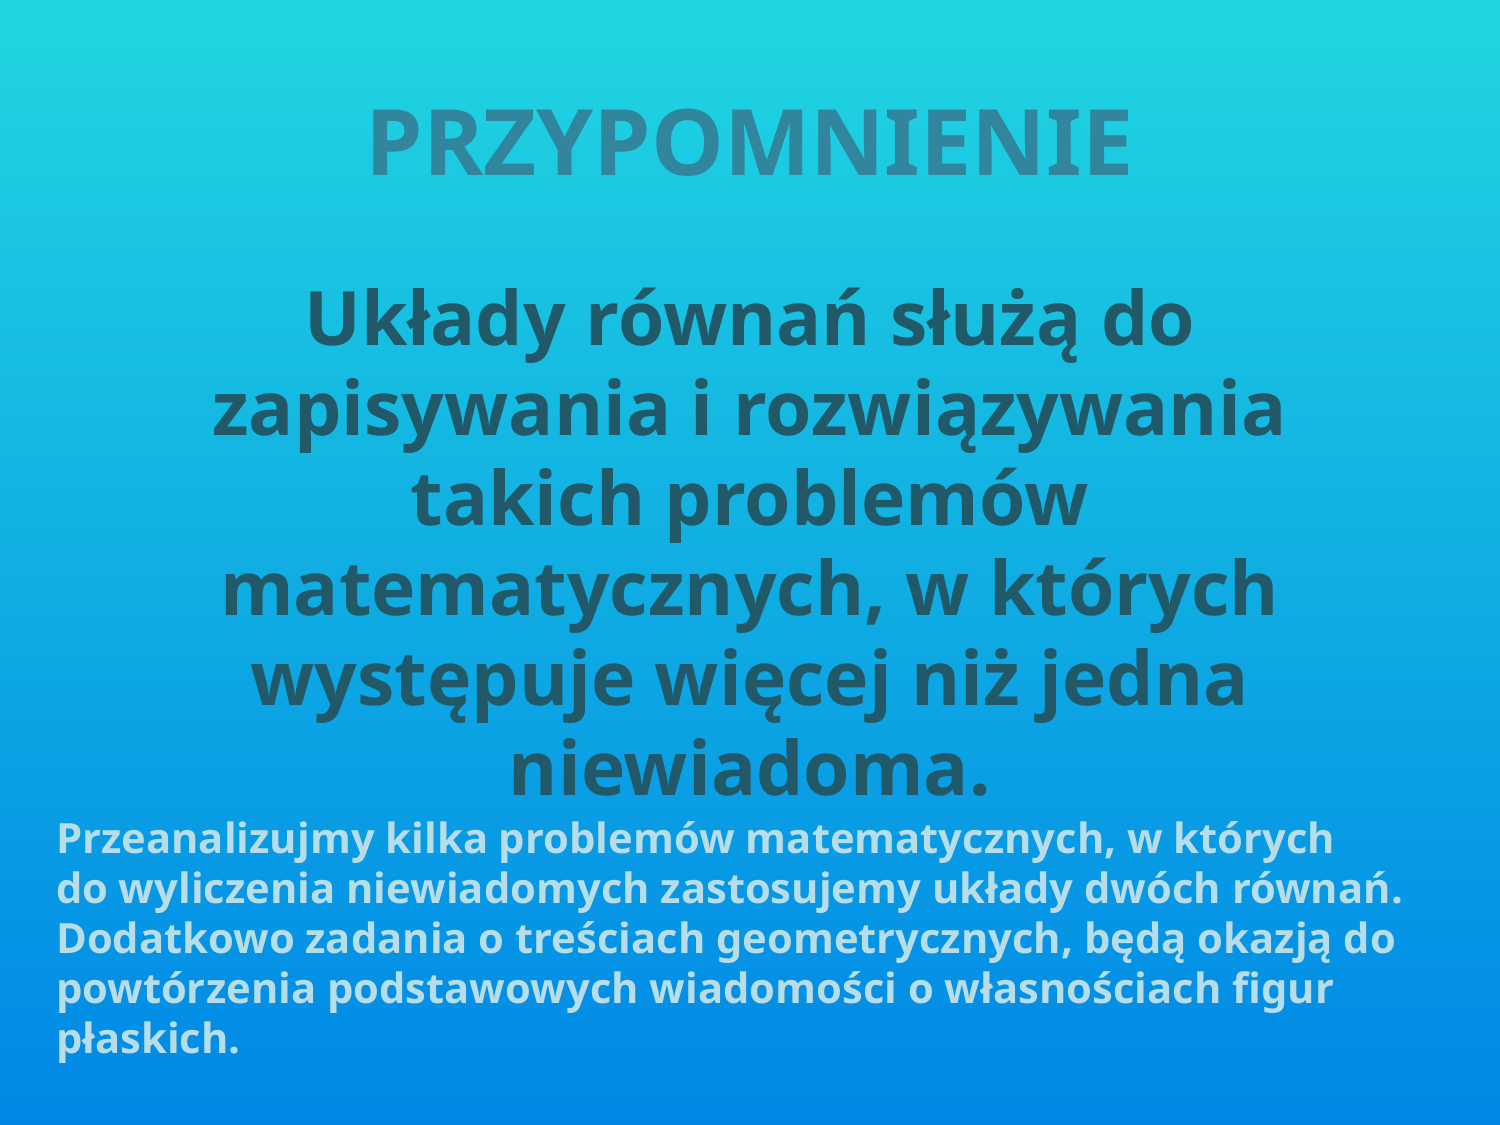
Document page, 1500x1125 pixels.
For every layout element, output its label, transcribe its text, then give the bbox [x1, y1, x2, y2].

text_box Przeanalizujmy kilka problemów matematycznych, w których do wyliczenia niewiadomych zastosujemy układy dwóch równań. Dodatkowo zadania o treściach geometrycznych, będą okazją do powtórzenia podstawowych wiadomości o własnościach figur płaskich. [41, 804, 1465, 1069]
list Układy równań służą do zapisywania i rozwiązywania takich problemów matematycznych, w których występuje więcej niż jedna niewiadoma. [75, 262, 1425, 804]
title PRZYPOMNIENIE [75, 45, 1425, 233]
